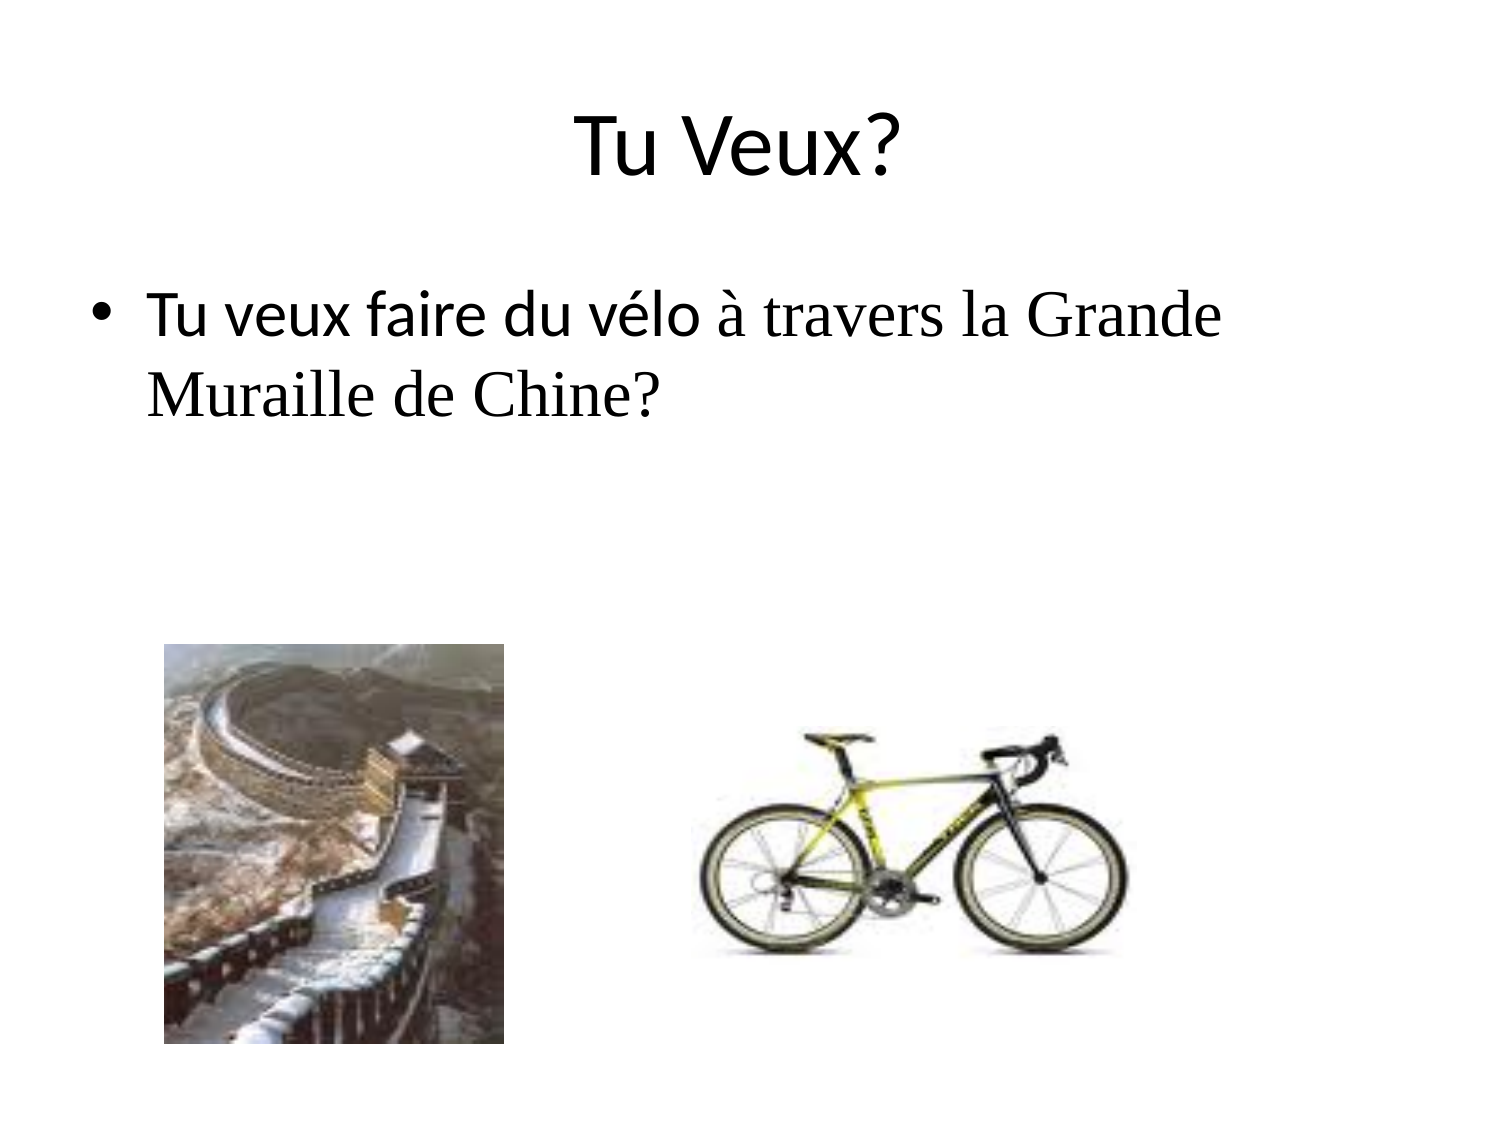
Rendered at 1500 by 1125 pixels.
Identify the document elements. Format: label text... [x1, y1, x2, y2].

picture [691, 726, 1137, 982]
picture [163, 644, 505, 1044]
list Tu veux faire du vélo à travers la Grande Muraille de Chine? [75, 262, 1425, 1005]
title Tu Veux? [75, 45, 1425, 233]
